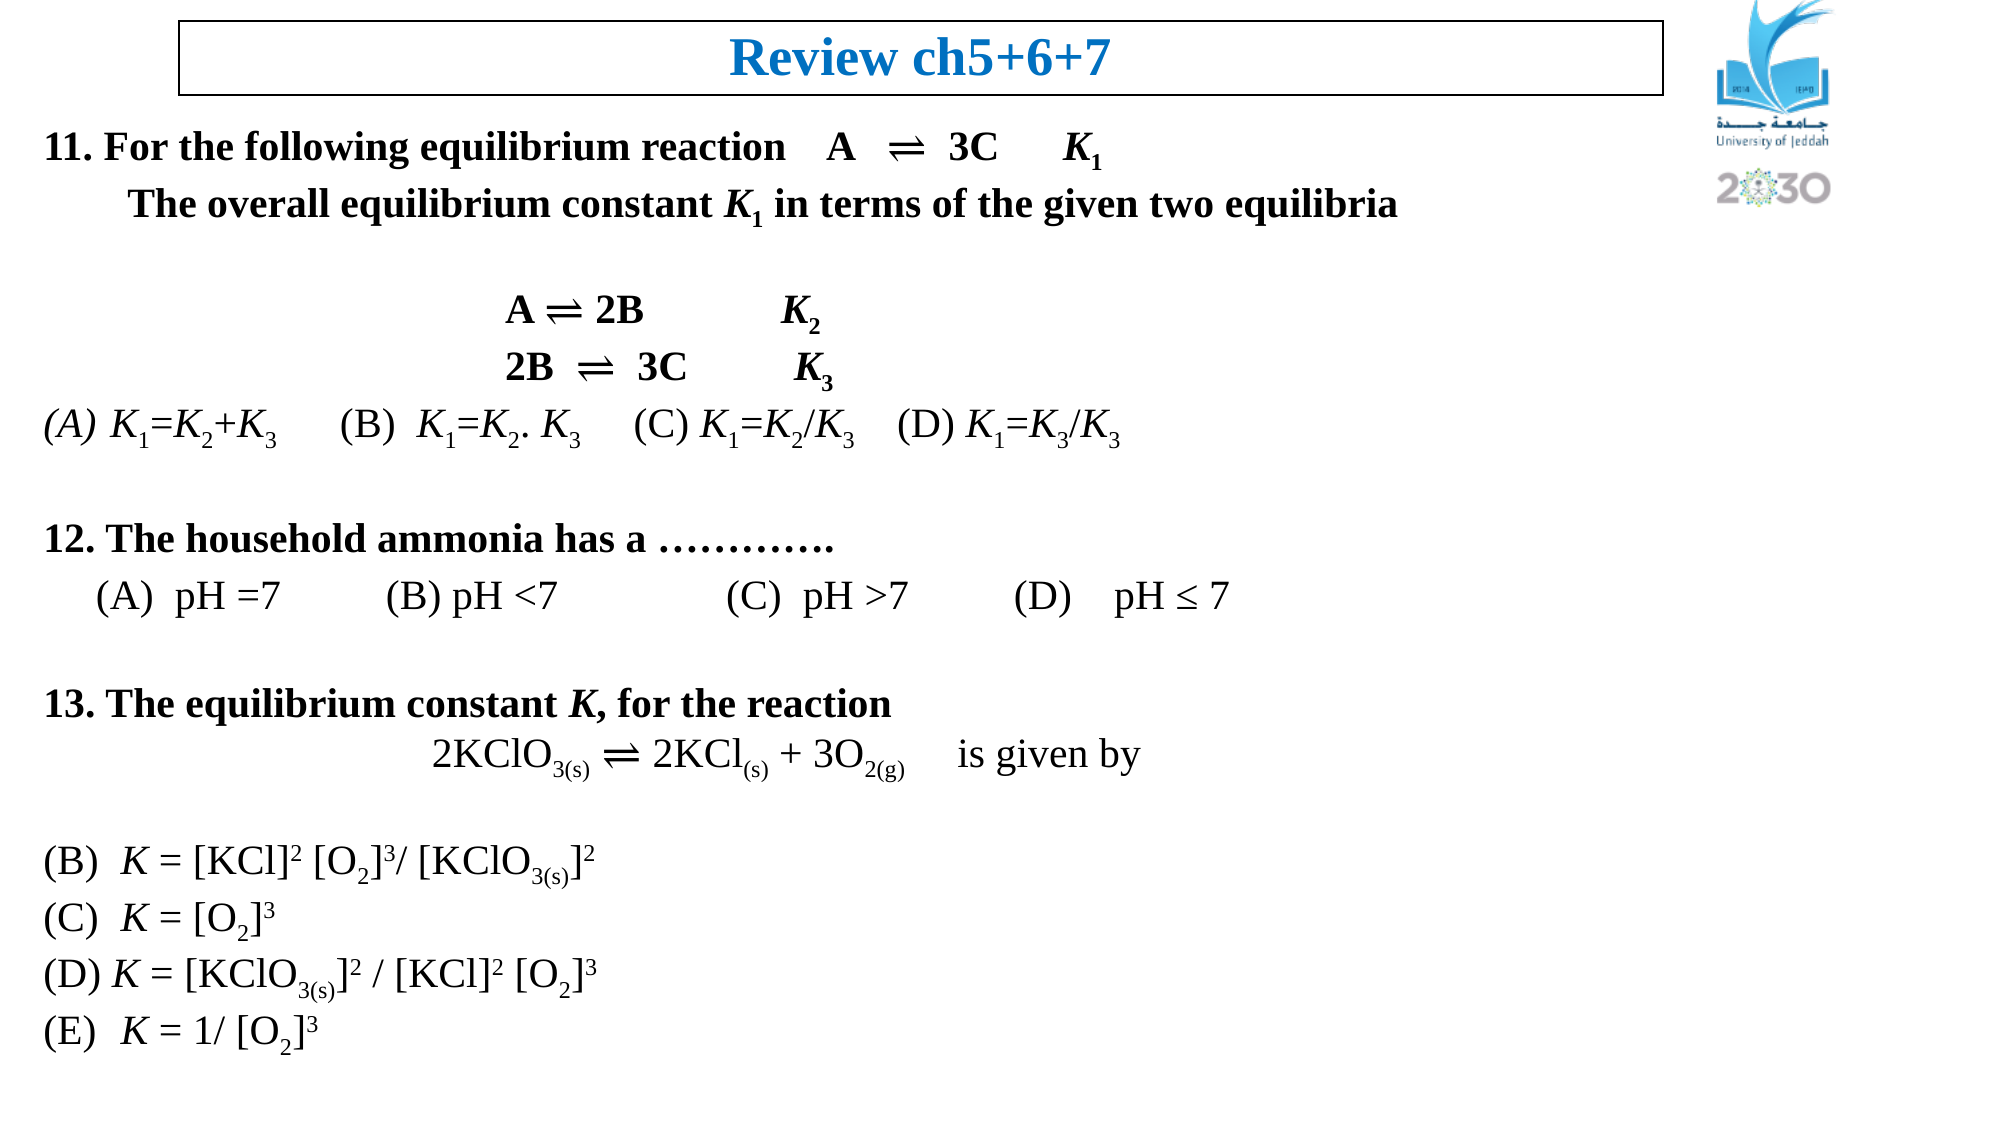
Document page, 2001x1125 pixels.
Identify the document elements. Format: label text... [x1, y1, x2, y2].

picture [1697, 0, 1851, 213]
text_box 11. For the following equilibrium reaction A ⇌ 3C K1 The overall equilibrium constant K1 in terms of the given two equilibria A ⇌ 2B K2 2B ⇌ 3C K3 K1=K2+K3 (B) K1=K2. K3 (C) K1=K2/K3 (D) K1=K3/K3 12. The household ammonia has a …………. (A) pH =7 (B) pH <7 (C) pH >7 (D) pH ≤ 7 13. The equilibrium constant K, for the reaction 2KClO3(s) ⇌ 2KCl(s) + 3O2(g) is given by K = [KCl]2 [O2]3/ [KClO3(s)]2 K = [O2]3 K = [KClO3(s)]2 / [KCl]2 [O2]3 K = 1/ [O2]3 14. The following reaction: N2O4(g) ⇌ 2 NO2(g) represents (A) irreversible (B) reversible (C) acidic (D) neutral [28, 102, 1735, 1125]
text_box Review ch5+6+7 [178, 20, 1664, 96]
